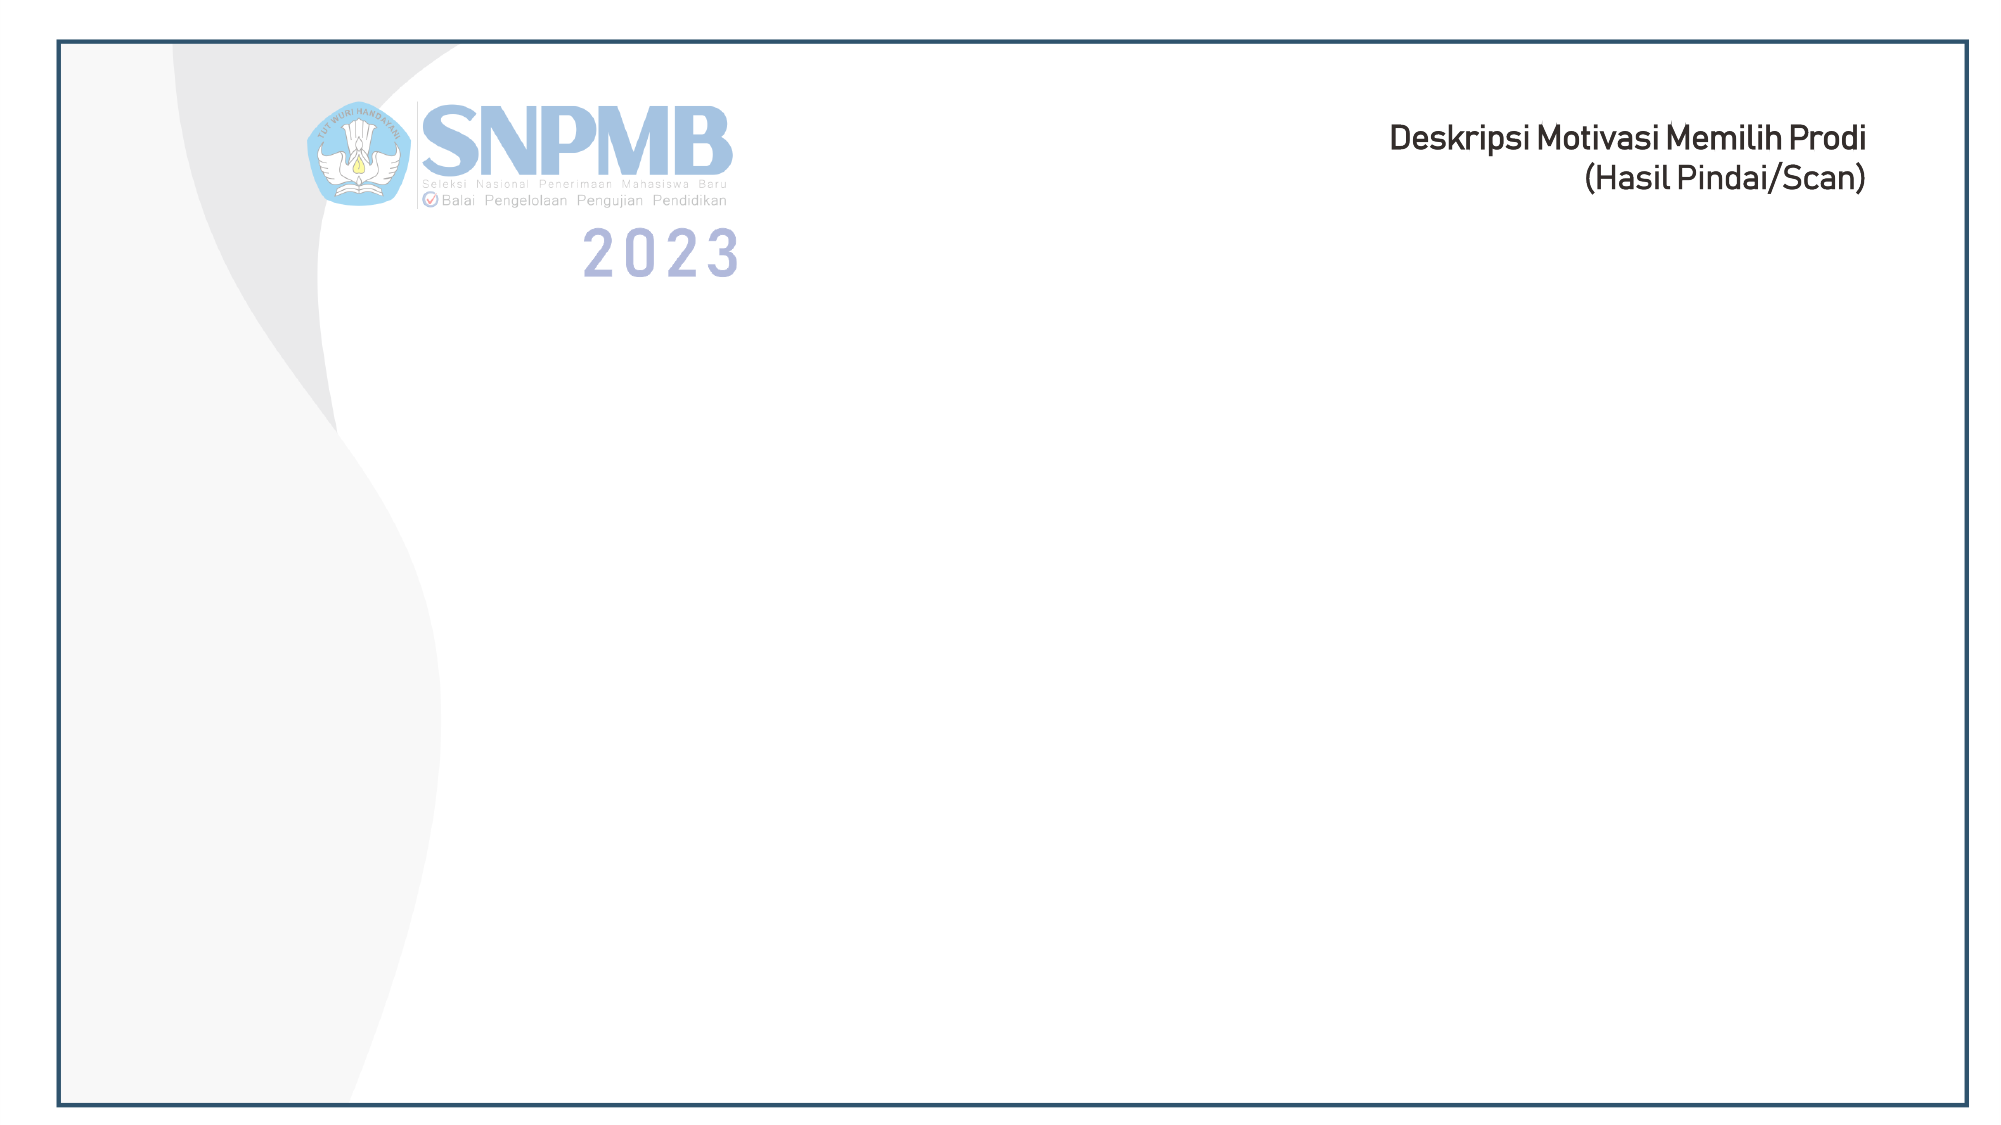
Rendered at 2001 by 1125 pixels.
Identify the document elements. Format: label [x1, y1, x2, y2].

list [0, 0, 2000, 1125]
picture [1391, 119, 1865, 195]
